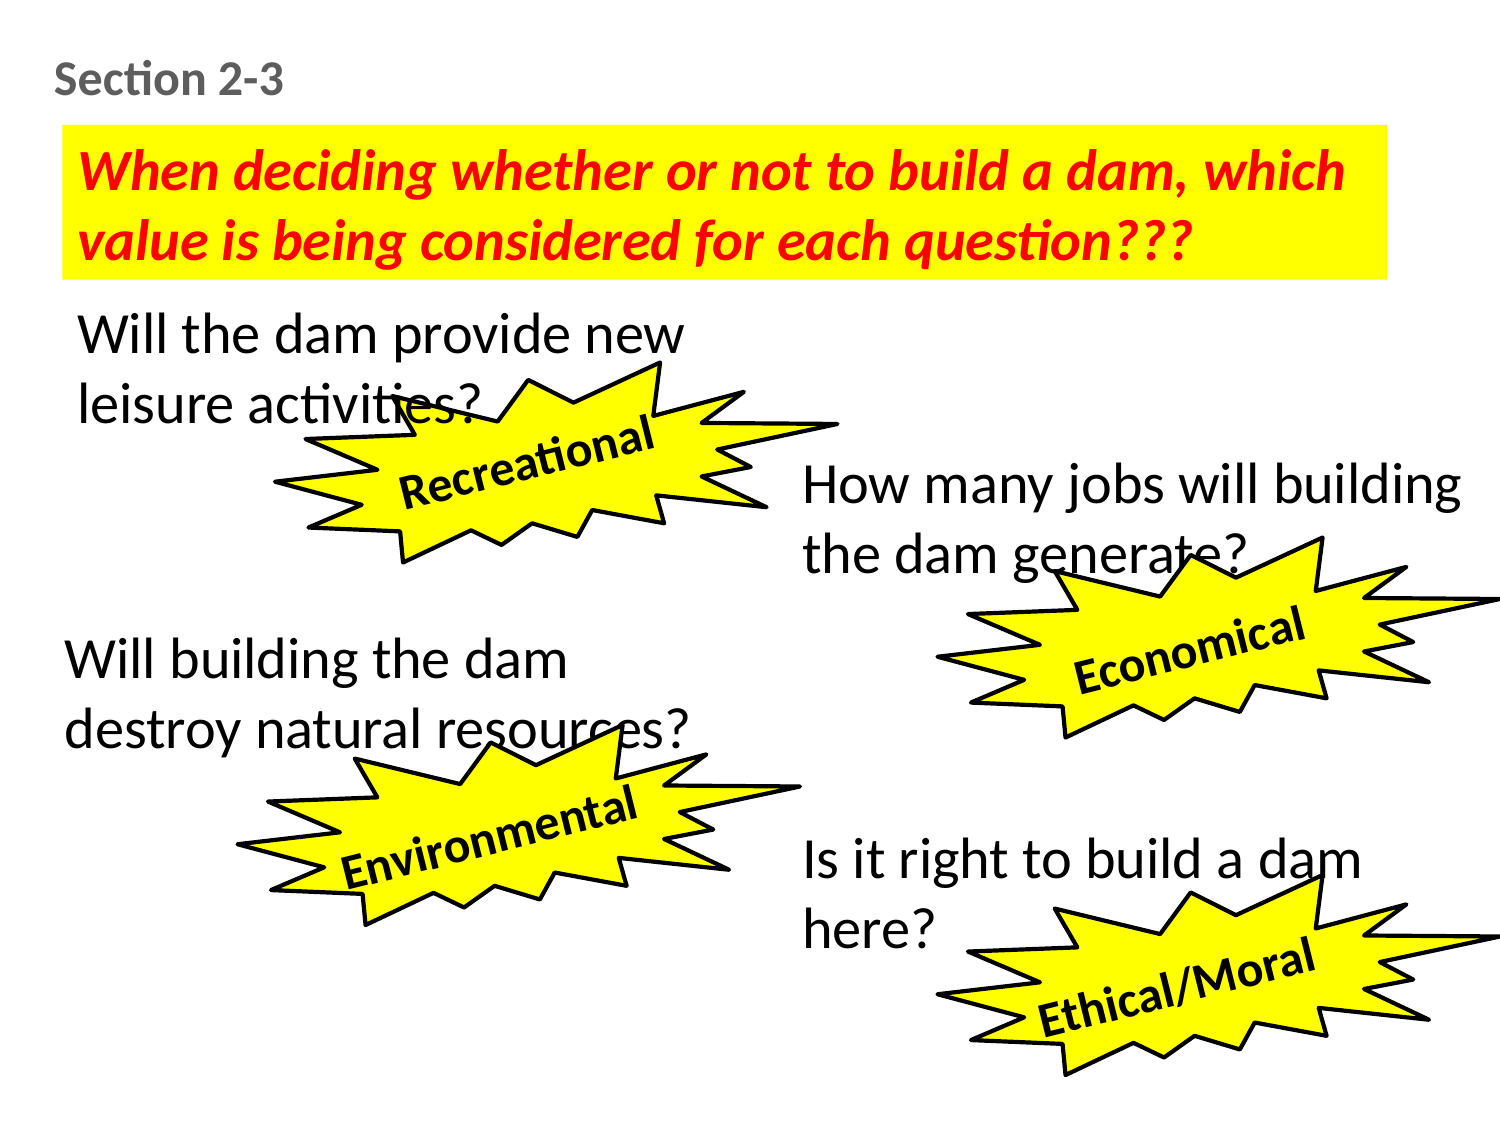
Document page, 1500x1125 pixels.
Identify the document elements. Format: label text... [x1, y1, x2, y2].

text_box Economical [1050, 578, 1327, 716]
text_box [935, 873, 1325, 1045]
text_box Recreational [376, 387, 677, 532]
text_box [235, 723, 625, 895]
text_box Is it right to build a dam here? [787, 812, 1500, 968]
text_box [1061, 902, 1500, 1077]
text_box Will building the dam destroy natural resources? [50, 612, 763, 768]
text_box [272, 443, 769, 565]
text_box How many jobs will building the dam generate? [787, 437, 1500, 593]
text_box When deciding whether or not to build a dam, which value is being considered for each question??? [62, 124, 1388, 280]
text_box Will the dam provide new leisure activities? [62, 287, 775, 443]
text_box [935, 535, 1500, 740]
text_box [775, 421, 840, 440]
text_box Environmental [317, 757, 660, 912]
text_box Section 2-3 [38, 37, 299, 113]
text_box Ethical/Moral [1014, 910, 1338, 1059]
text_box [361, 752, 803, 927]
